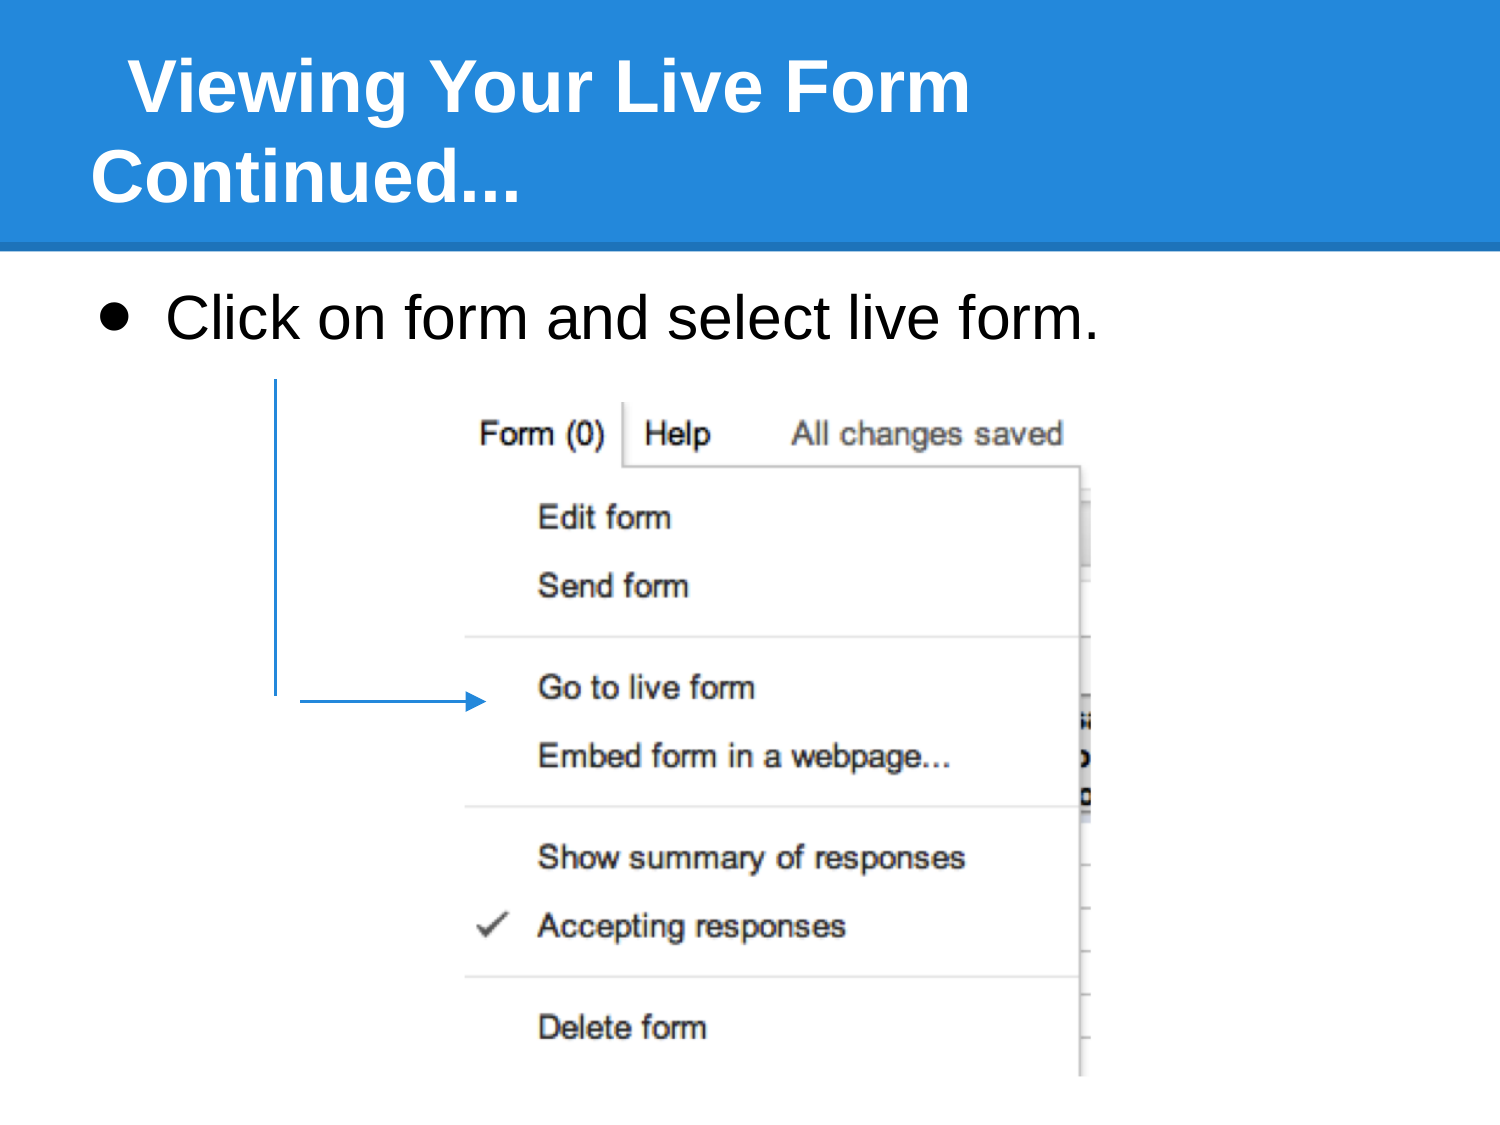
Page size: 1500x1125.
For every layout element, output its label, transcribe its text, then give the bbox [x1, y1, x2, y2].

text_box [464, 402, 1092, 1078]
list Click on form and select live form. [75, 262, 1425, 931]
title Viewing Your Live Form Continued... [75, 14, 1425, 233]
